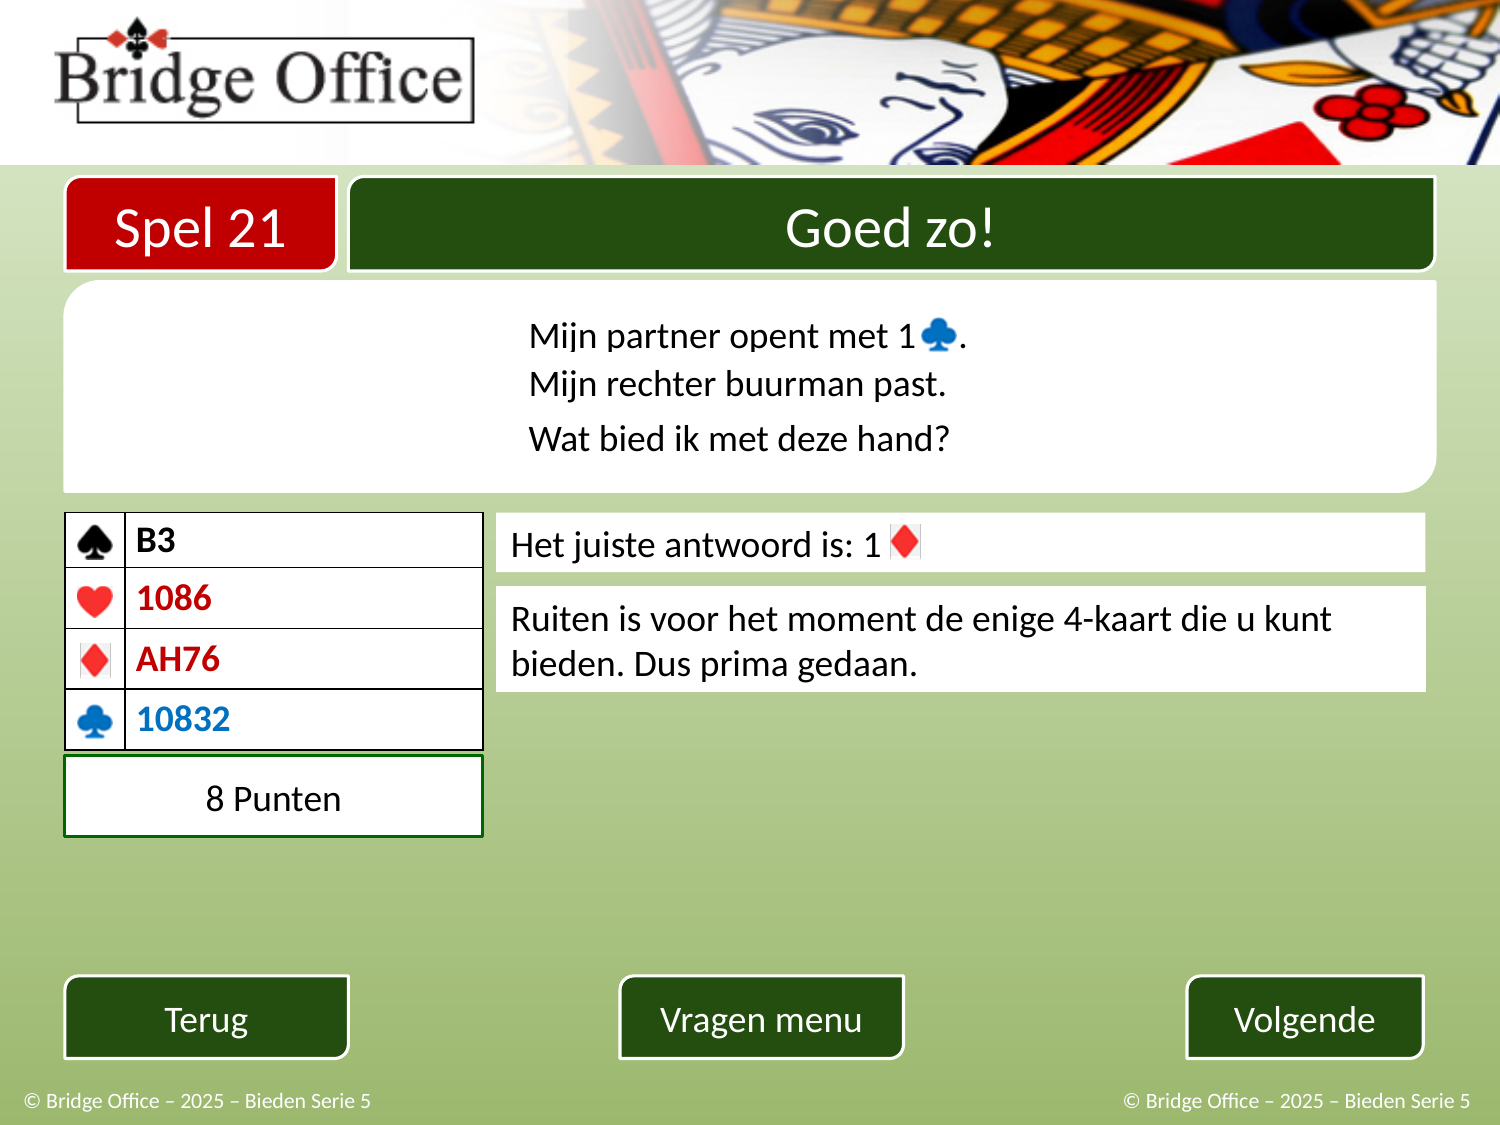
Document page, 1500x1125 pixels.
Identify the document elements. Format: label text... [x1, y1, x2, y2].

picture [77, 703, 113, 740]
text_box Volgende [1185, 974, 1425, 1061]
text_box Mijn partner opent met 1 . [513, 303, 1022, 364]
text_box [63, 280, 1437, 493]
text_box Wat bied ik met deze hand? [513, 406, 987, 467]
table_header B3 [126, 513, 482, 567]
table_cell 10832 [126, 690, 482, 749]
text_box Mijn rechter buurman past. [513, 352, 987, 406]
text_box Goed zo! [346, 178, 1437, 273]
text_box Terug [63, 974, 350, 1061]
table_cell [66, 690, 124, 749]
table_cell 1086 [126, 568, 482, 628]
table_header [66, 513, 124, 567]
picture [887, 524, 923, 561]
table_cell AH76 [126, 629, 482, 688]
table_cell [66, 629, 124, 688]
text_box 8 Punten [63, 754, 484, 838]
picture [77, 585, 113, 618]
text_box © Bridge Office – 2025 – Bieden Serie 5 [1107, 1079, 1500, 1121]
picture [77, 524, 113, 561]
table_cell [66, 568, 124, 628]
picture [0, 0, 1500, 166]
text_box Vragen menu [618, 974, 906, 1061]
picture [920, 316, 957, 353]
text_box Ruiten is voor het moment de enige 4-kaart die u kunt bieden. Dus prima gedaan. [496, 586, 1426, 692]
text_box Spel 21 [63, 178, 339, 273]
text_box © Bridge Office – 2025 – Bieden Serie 5 [8, 1079, 393, 1121]
text_box Het juiste antwoord is: 1 [496, 512, 1426, 573]
picture [77, 643, 113, 679]
